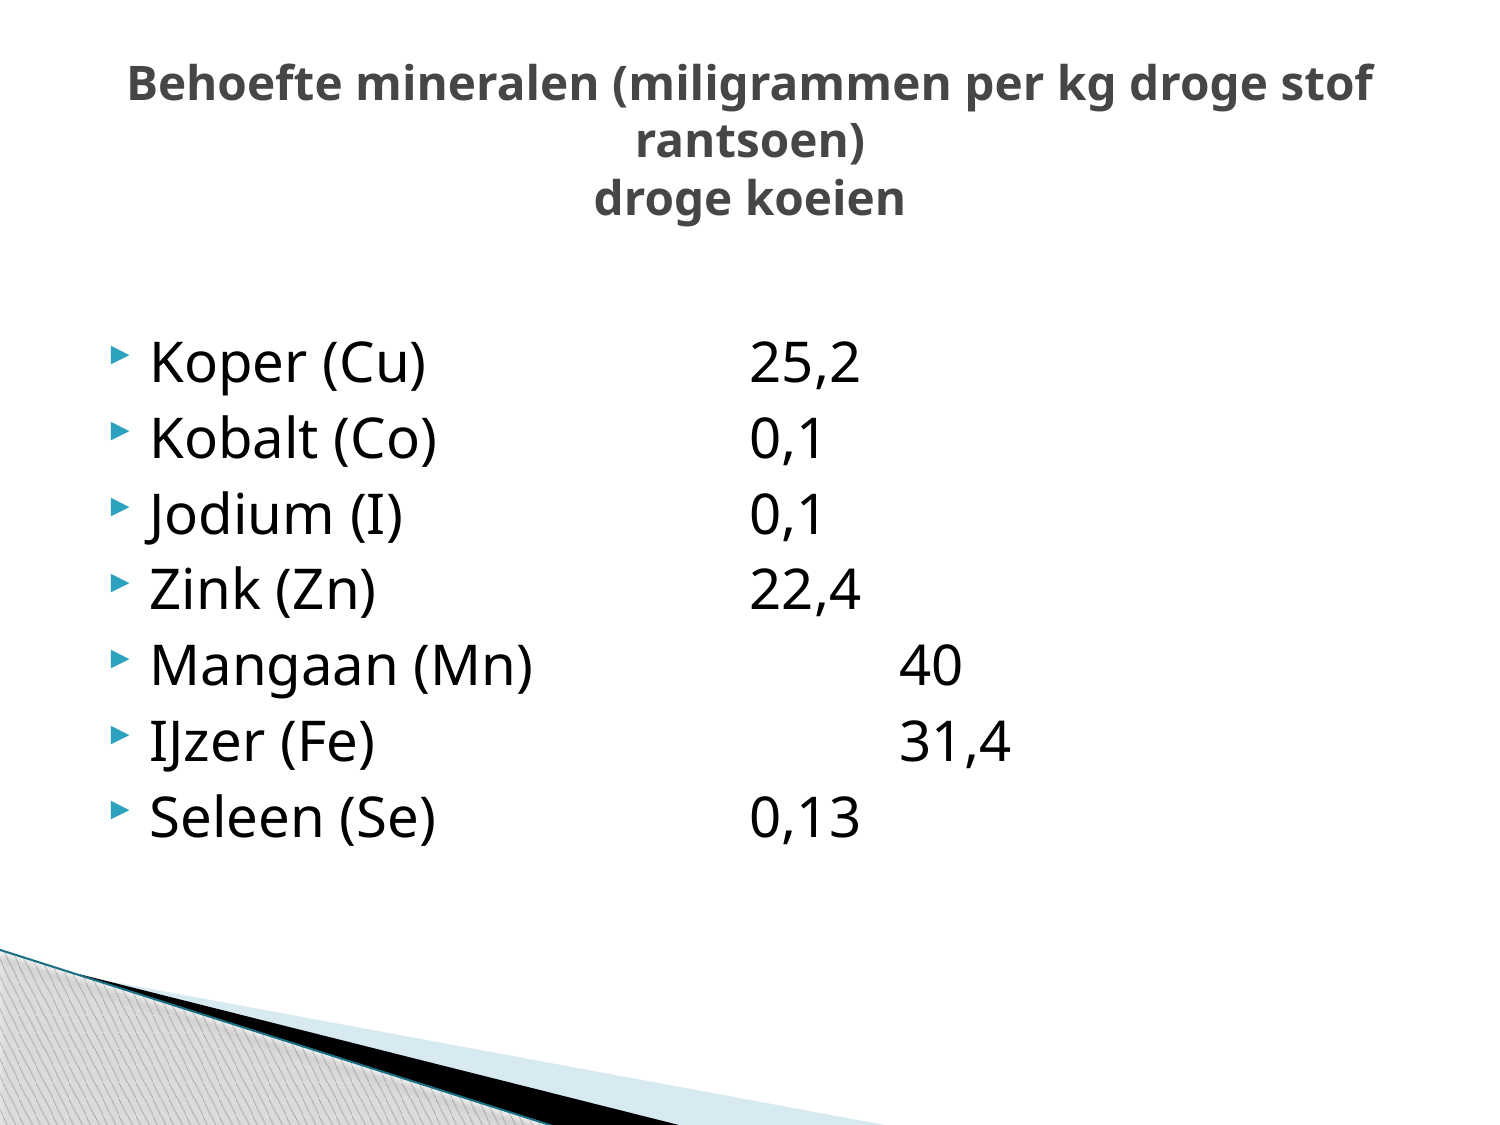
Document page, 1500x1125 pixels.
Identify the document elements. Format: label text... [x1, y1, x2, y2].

title Behoefte mineralen (miligrammen per kg droge stof rantsoen) droge koeien [75, 45, 1425, 233]
list Koper (Cu) 25,2 Kobalt (Co) 0,1 Jodium (I) 0,1 Zink (Zn) 22,4 Mangaan (Mn) 40 IJzer (Fe) 31,4 Seleen (Se) 0,13 [75, 243, 1425, 986]
